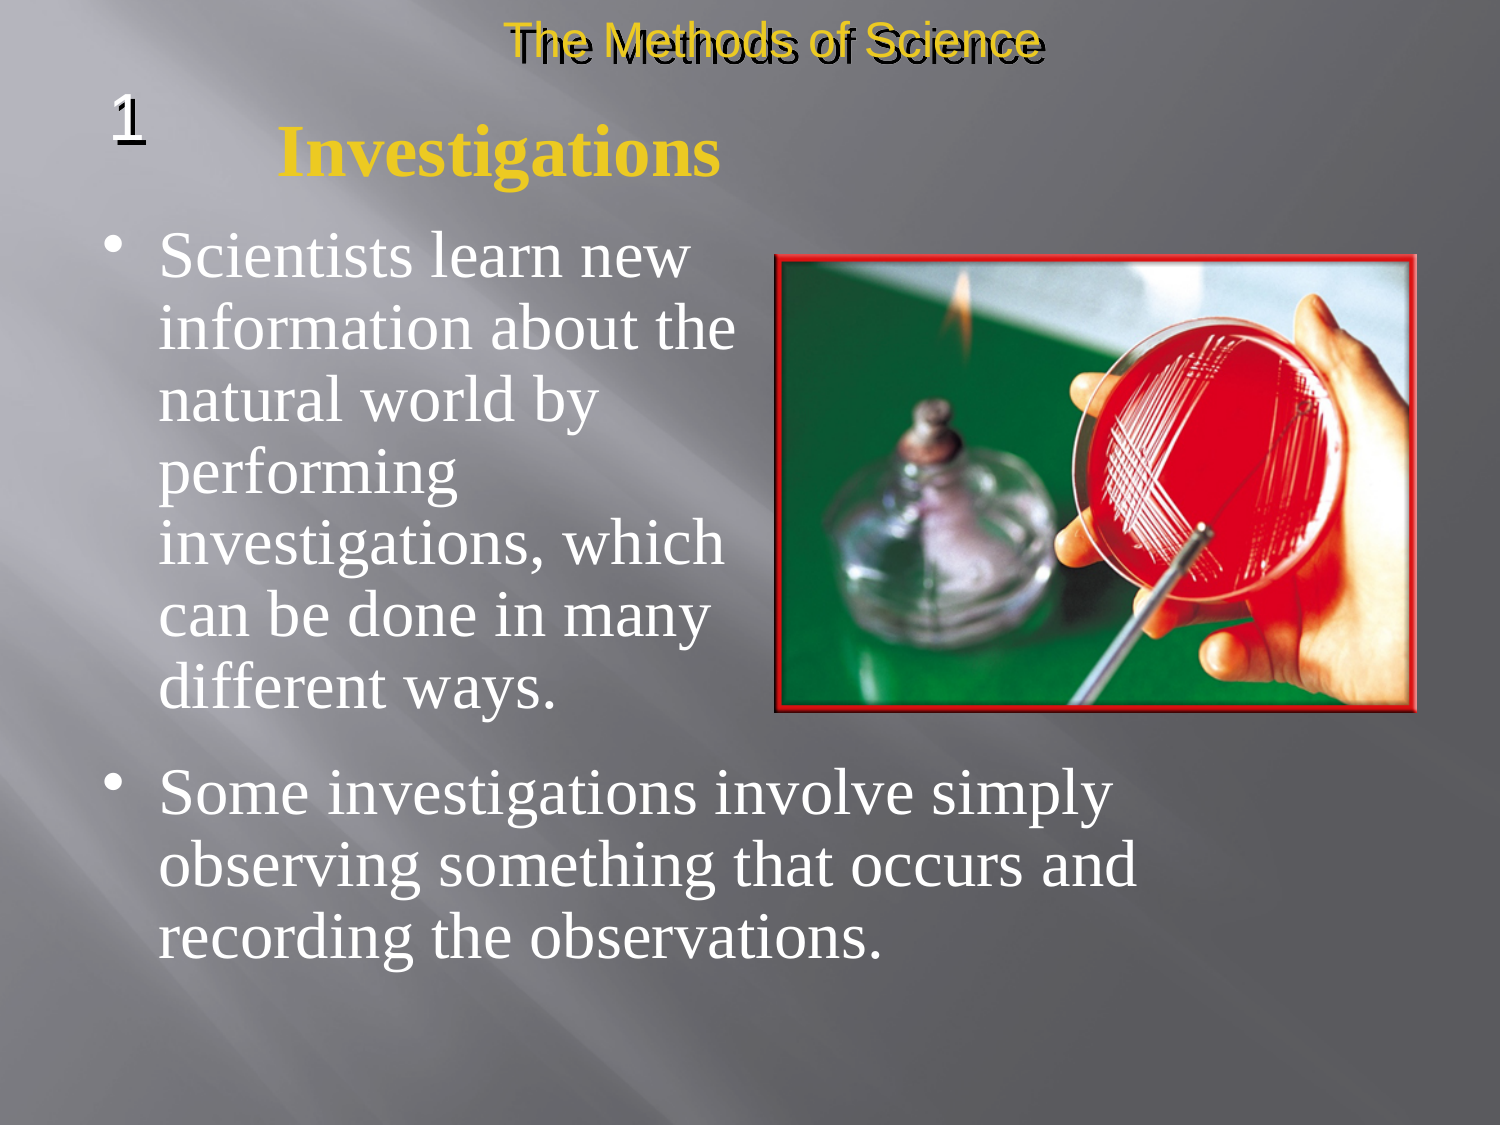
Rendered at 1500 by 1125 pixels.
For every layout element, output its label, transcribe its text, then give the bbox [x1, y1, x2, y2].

text_box Some investigations involve simply observing something that occurs and recording the observations. [87, 749, 1300, 981]
text_box The Methods of Science [487, 0, 1057, 75]
text_box 1 [93, 66, 161, 162]
picture [774, 254, 1417, 713]
text_box Scientists learn new information about the natural world by performing investigations, which can be done in many different ways. [87, 212, 775, 731]
text_box Investigations [261, 103, 756, 200]
